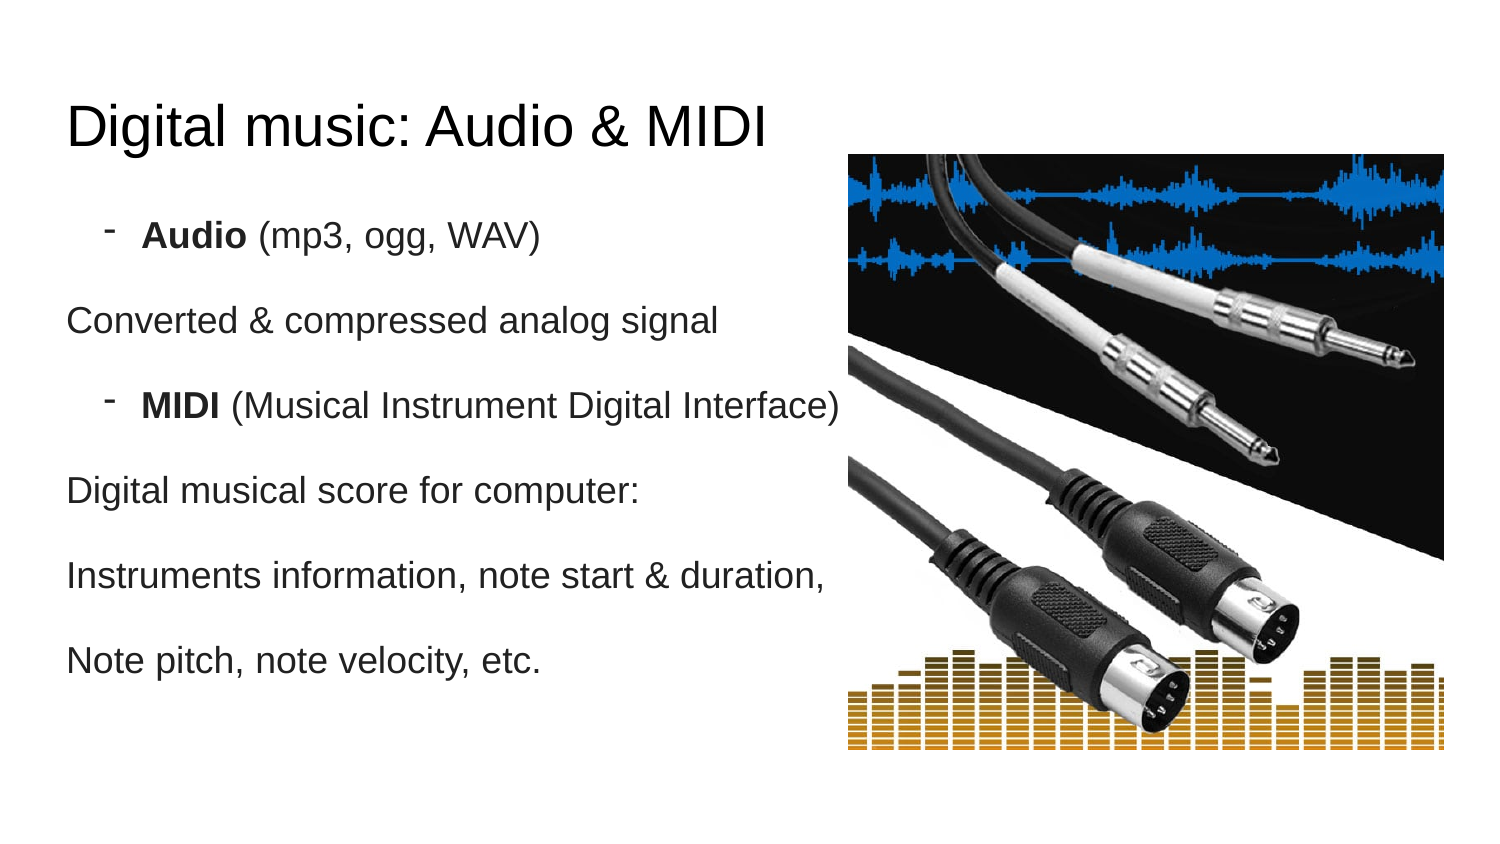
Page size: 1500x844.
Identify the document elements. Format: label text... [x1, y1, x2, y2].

list Audio (mp3, ogg, WAV) Converted & compressed analog signal MIDI (Musical Instrument Digital Interface) Digital musical score for computer: Instruments information, note start & duration, Note pitch, note velocity, etc. [51, 189, 843, 750]
title Digital music: Audio & MIDI [51, 72, 1449, 167]
picture [848, 154, 1445, 750]
